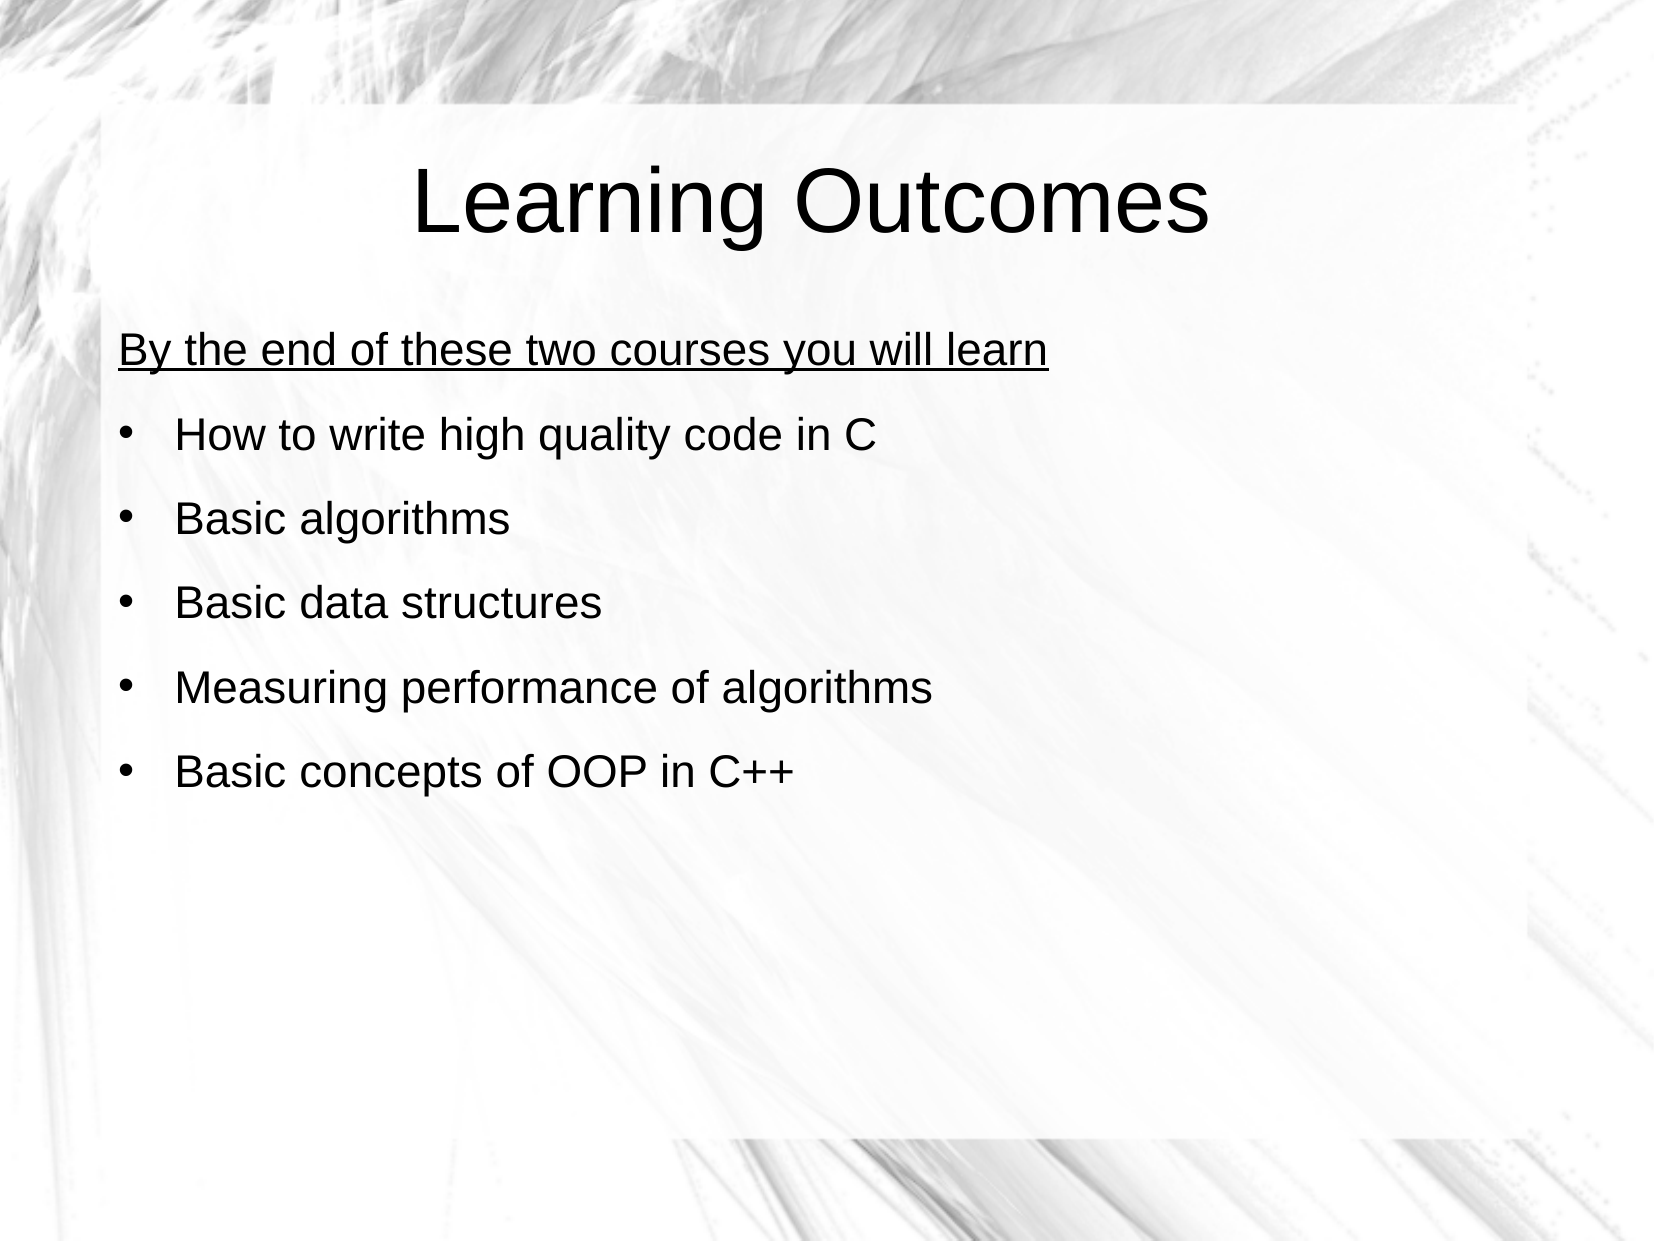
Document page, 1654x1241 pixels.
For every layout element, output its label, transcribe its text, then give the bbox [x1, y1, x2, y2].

picture [0, 0, 1654, 1241]
list By the end of these two courses you will learn How to write high quality code in C Basic algorithms Basic data structures Measuring performance of algorithms Basic concepts of OOP in C++ [118, 319, 1571, 1102]
title Learning Outcomes [118, 112, 1506, 281]
